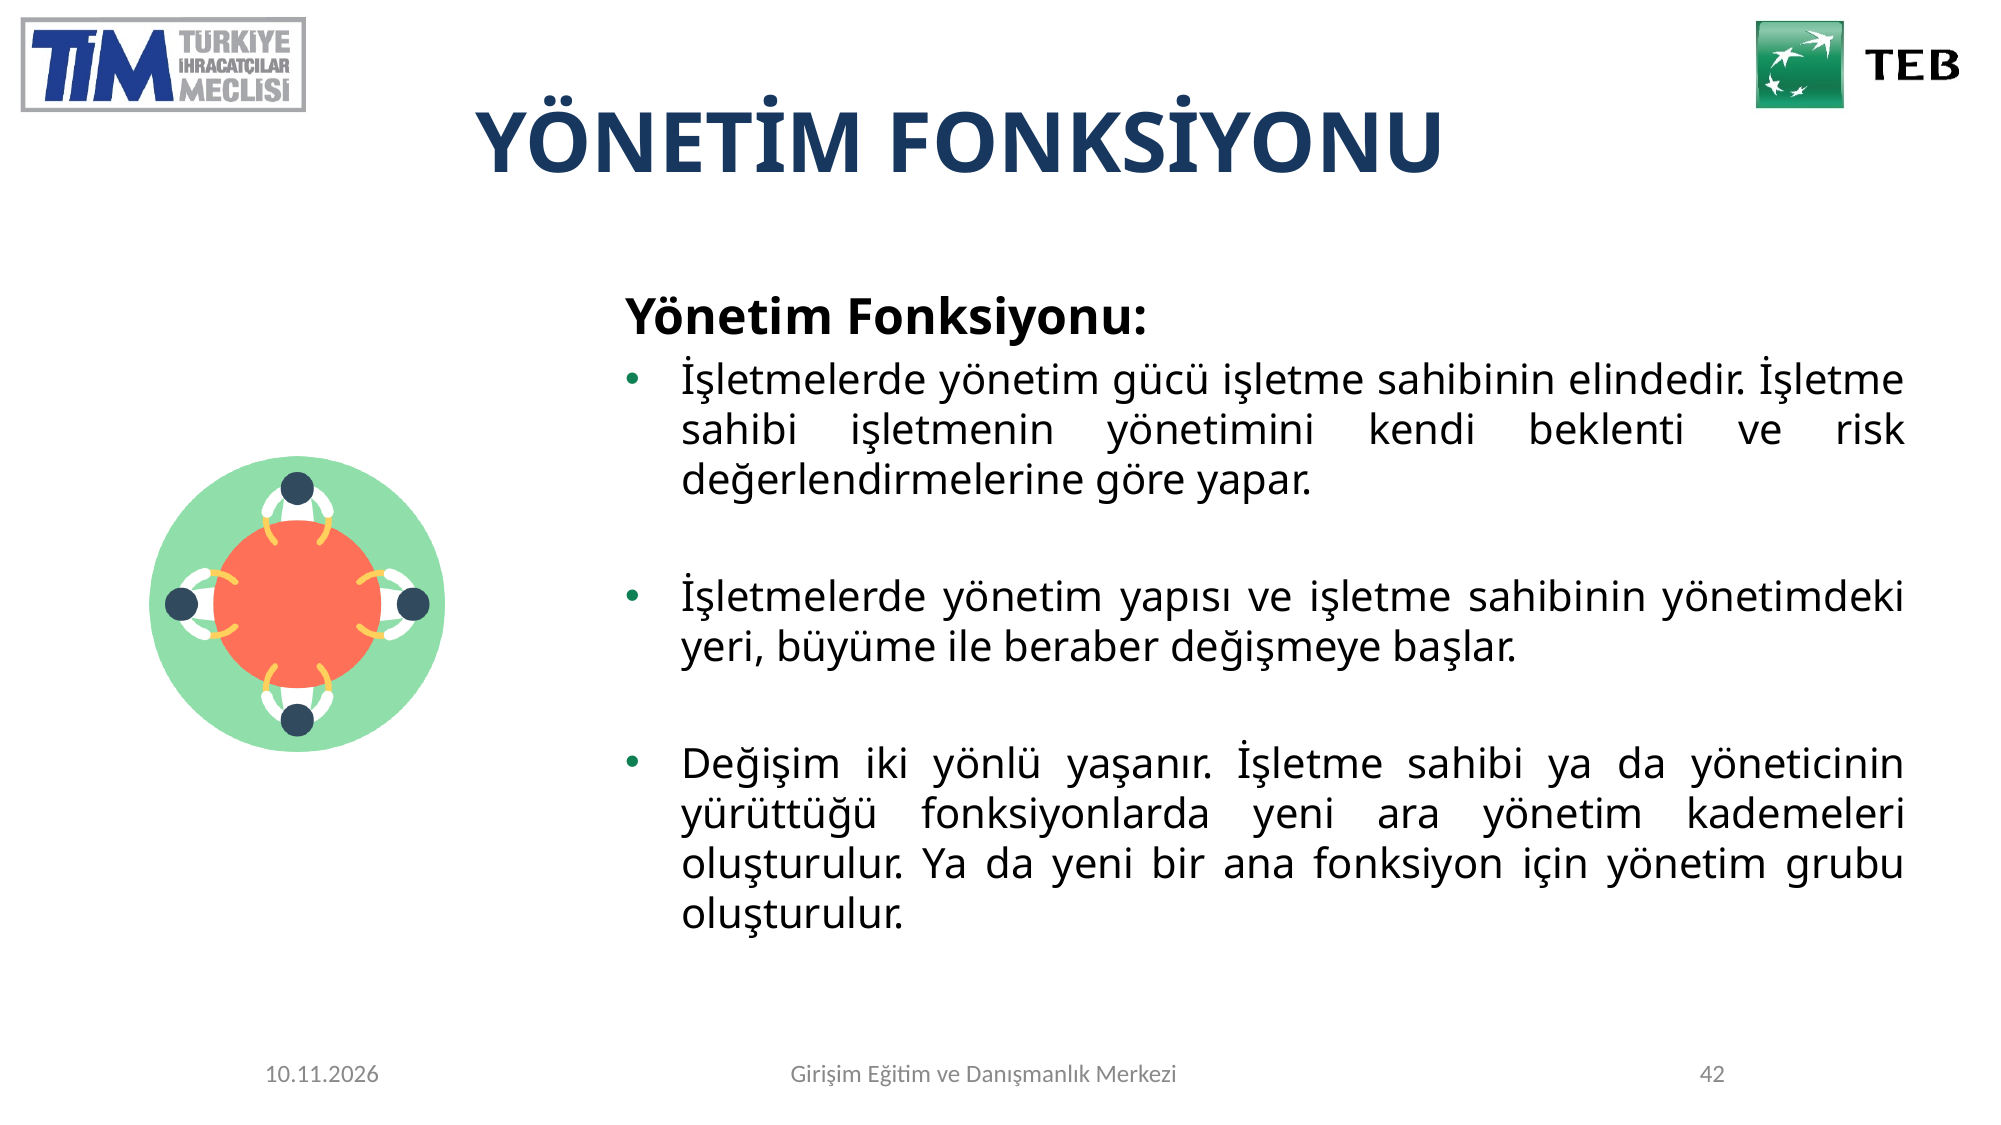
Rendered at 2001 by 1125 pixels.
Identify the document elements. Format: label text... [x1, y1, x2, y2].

picture [148, 455, 445, 752]
picture [19, 15, 308, 114]
list Yönetim Fonksiyonu: İşletmelerde yönetim gücü işletme sahibinin elindedir. İşletme sahibi işletmenin yönetimini kendi beklenti ve risk değerlendirmelerine göre yapar. İşletmelerde yönetim yapısı ve işletme sahibinin yönetimdeki yeri, büyüme ile beraber değişmeye başlar. Değişim iki yönlü yaşanır. İşletme sahibi ya da yöneticinin yürüttüğü fonksiyonlarda yeni ara yönetim kademeleri oluşturulur. Ya da yeni bir ana fonksiyon için yönetim grubu oluşturulur. [610, 277, 1922, 1043]
title YÖNETİM FONKSİYONU [275, 45, 1648, 233]
footer Girişim Eğitim ve Danışmanlık Merkezi [700, 1042, 1268, 1103]
slide_number 42 [1314, 1042, 1741, 1103]
picture [1751, 15, 1967, 114]
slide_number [249, 1042, 654, 1103]
